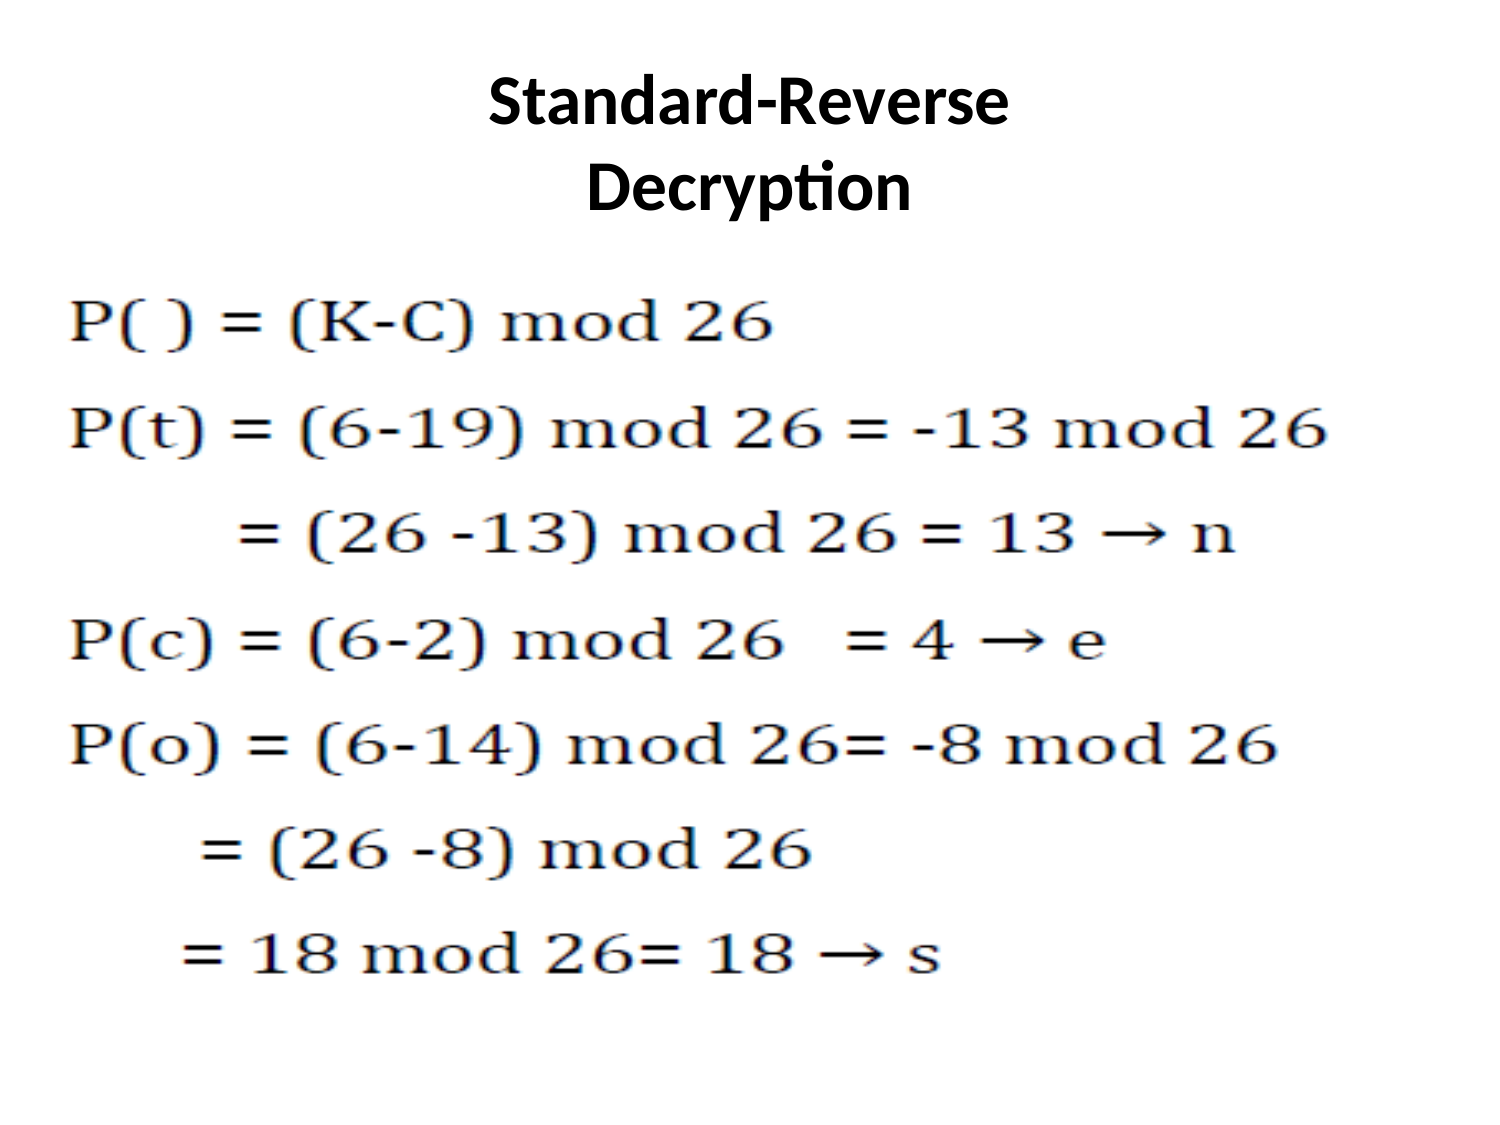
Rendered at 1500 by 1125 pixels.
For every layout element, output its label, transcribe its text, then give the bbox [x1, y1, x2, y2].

picture [49, 274, 1438, 1026]
title Standard-Reverse Decryption [75, 45, 1425, 233]
